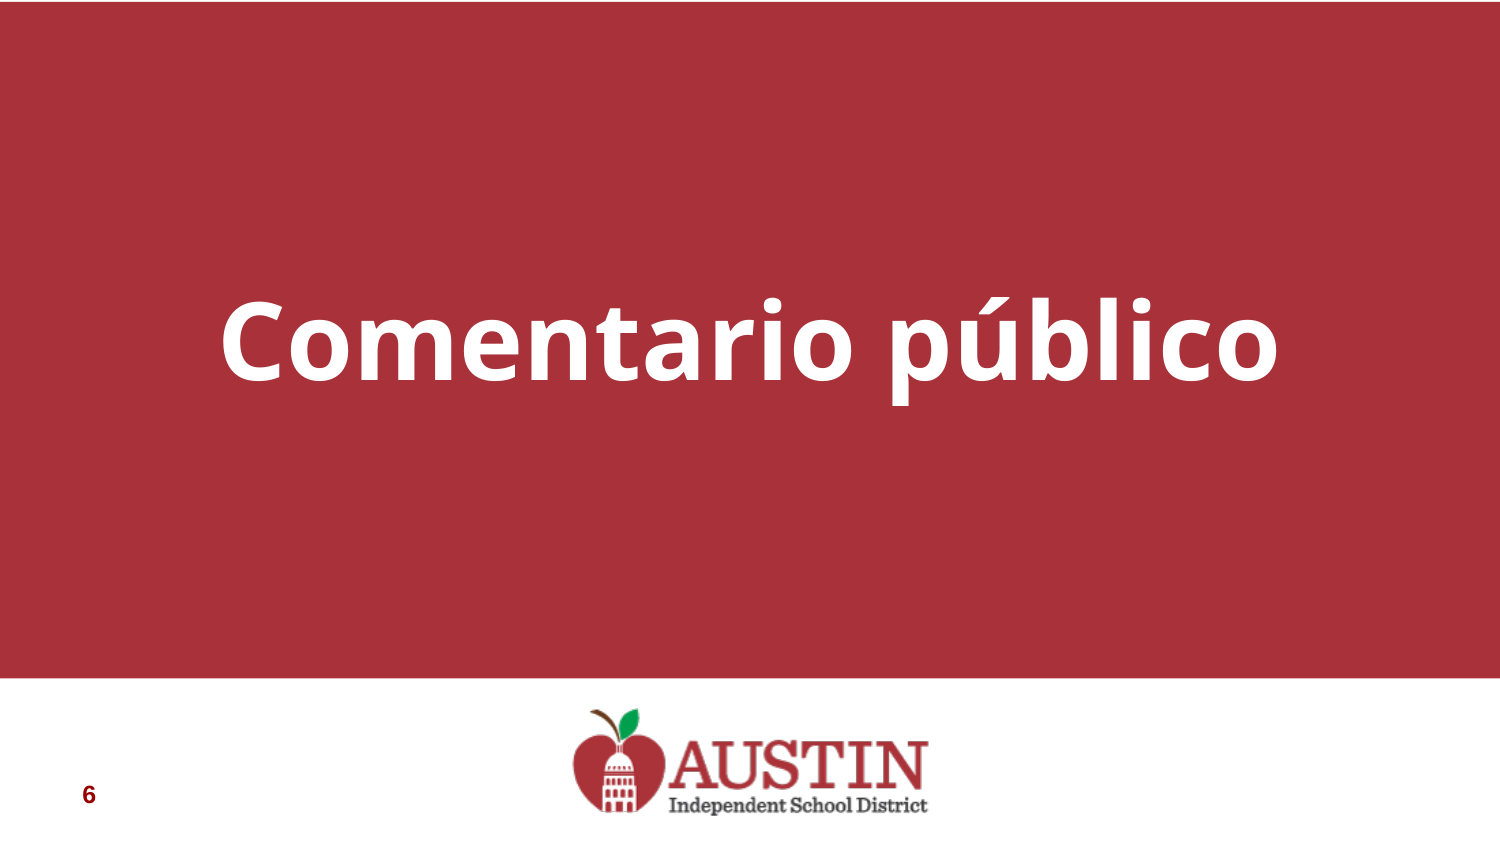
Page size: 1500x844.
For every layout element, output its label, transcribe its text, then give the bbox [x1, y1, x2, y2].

slide_number 6 [21, 761, 112, 827]
picture [565, 692, 934, 831]
text_box [0, 1, 1500, 679]
title Comentario público [51, 29, 1449, 644]
